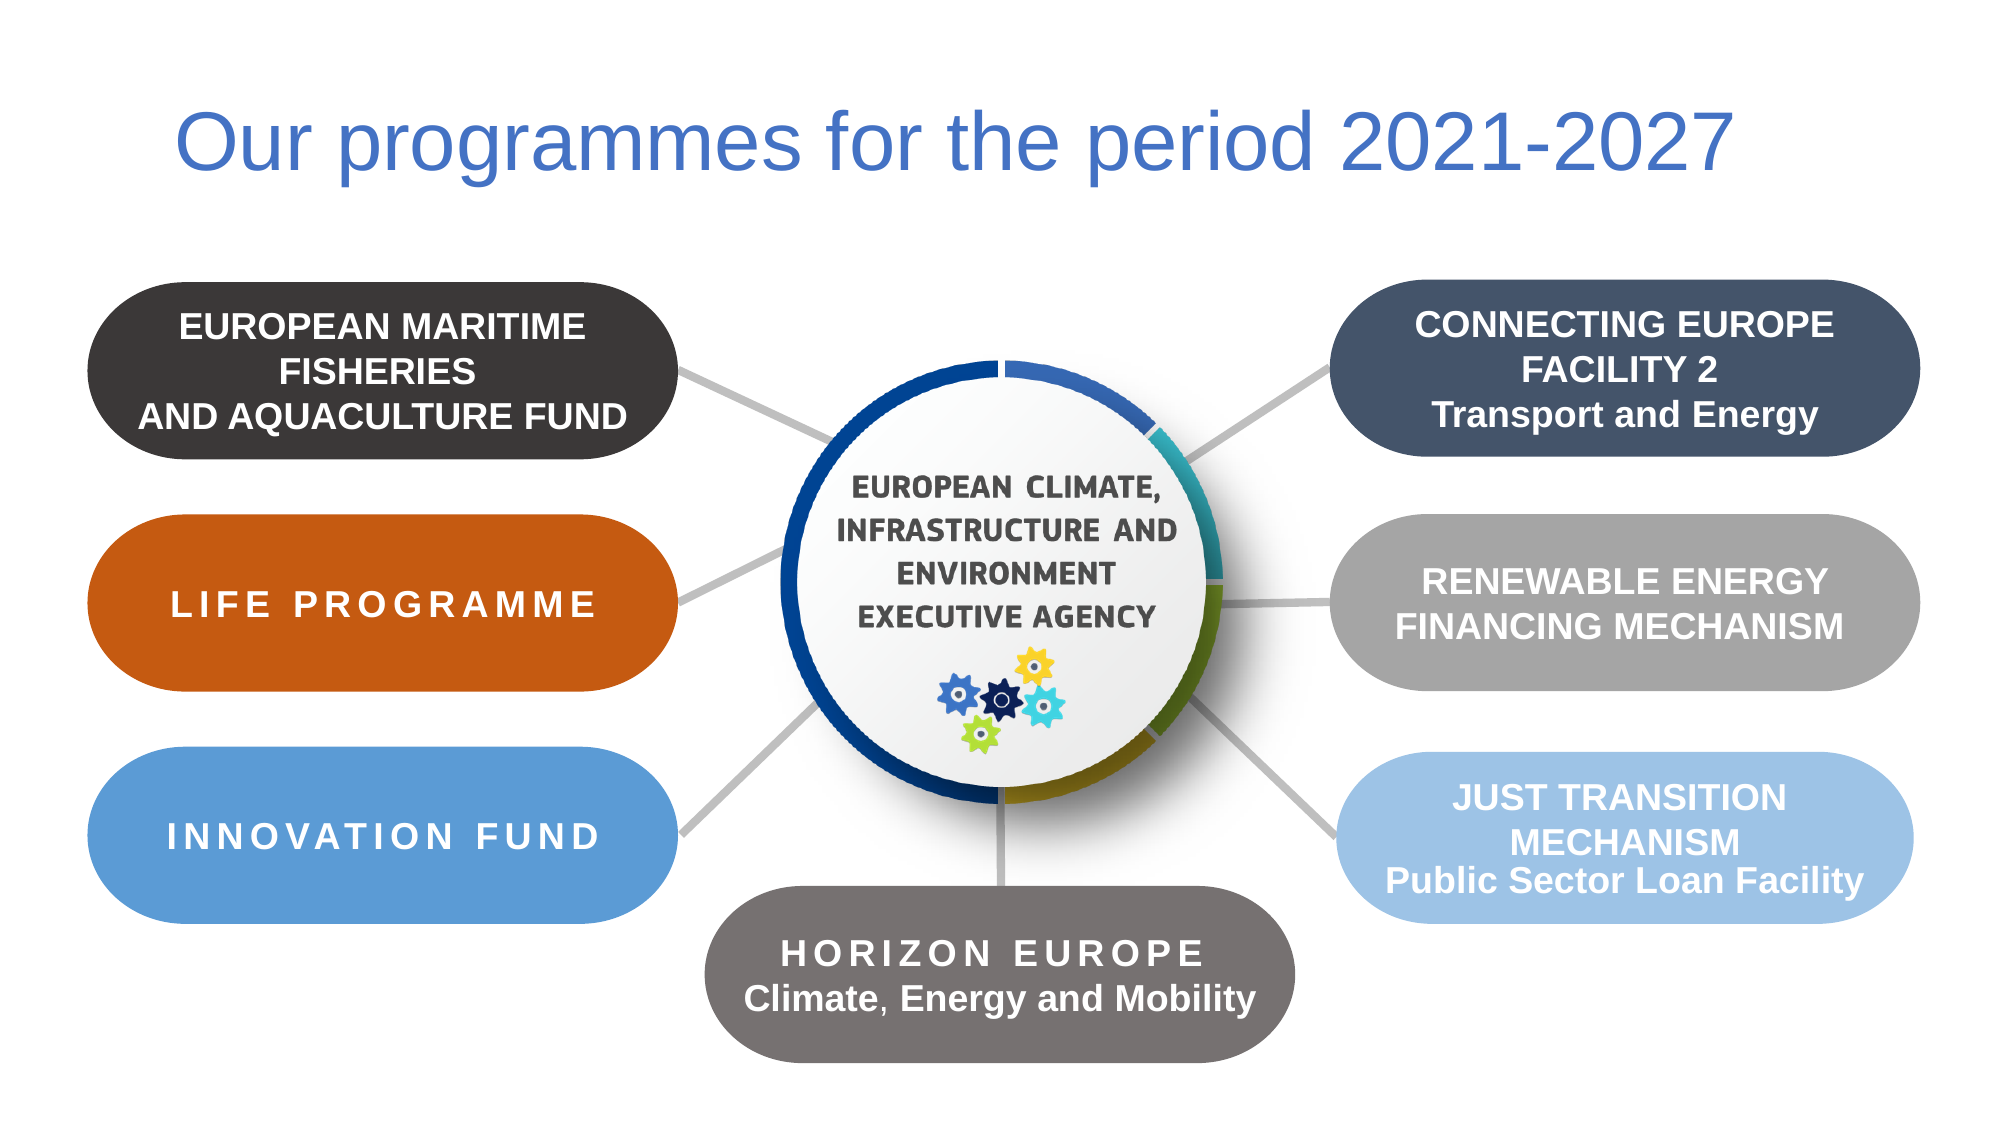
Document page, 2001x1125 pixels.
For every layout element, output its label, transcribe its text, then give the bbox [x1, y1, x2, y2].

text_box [87, 514, 678, 692]
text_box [1329, 279, 1921, 457]
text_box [87, 282, 678, 460]
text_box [1329, 513, 1921, 692]
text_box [84, 746, 682, 924]
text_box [1331, 692, 1337, 838]
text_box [1336, 751, 1914, 924]
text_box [678, 518, 763, 604]
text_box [666, 885, 1334, 1064]
title Our programmes for the period 2021-2027 [159, 79, 1885, 208]
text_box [677, 370, 763, 466]
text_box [681, 673, 763, 834]
picture [763, 327, 1331, 885]
